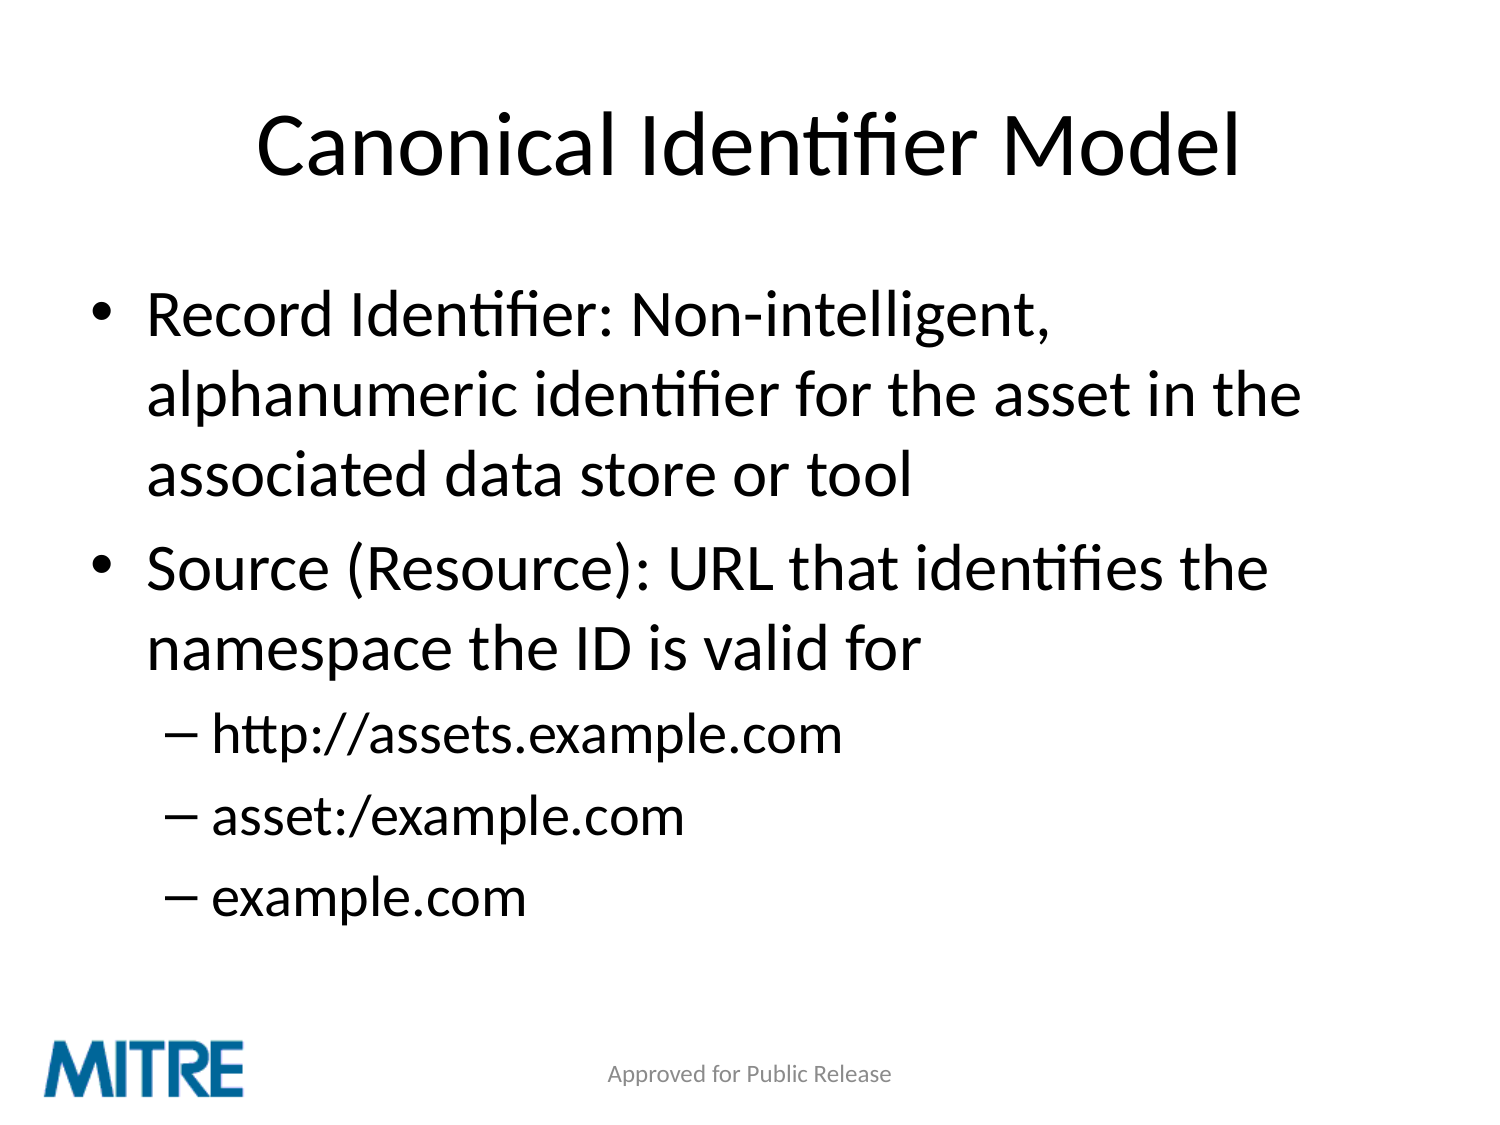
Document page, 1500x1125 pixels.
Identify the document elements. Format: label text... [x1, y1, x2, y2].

picture [37, 1033, 250, 1103]
title Canonical Identifier Model [75, 45, 1425, 233]
list Record Identifier: Non-intelligent, alphanumeric identifier for the asset in the associated data store or tool Source (Resource): URL that identifies the namespace the ID is valid for http://assets.example.com asset:/example.com example.com [75, 262, 1425, 1005]
footer Approved for Public Release [512, 1042, 988, 1103]
